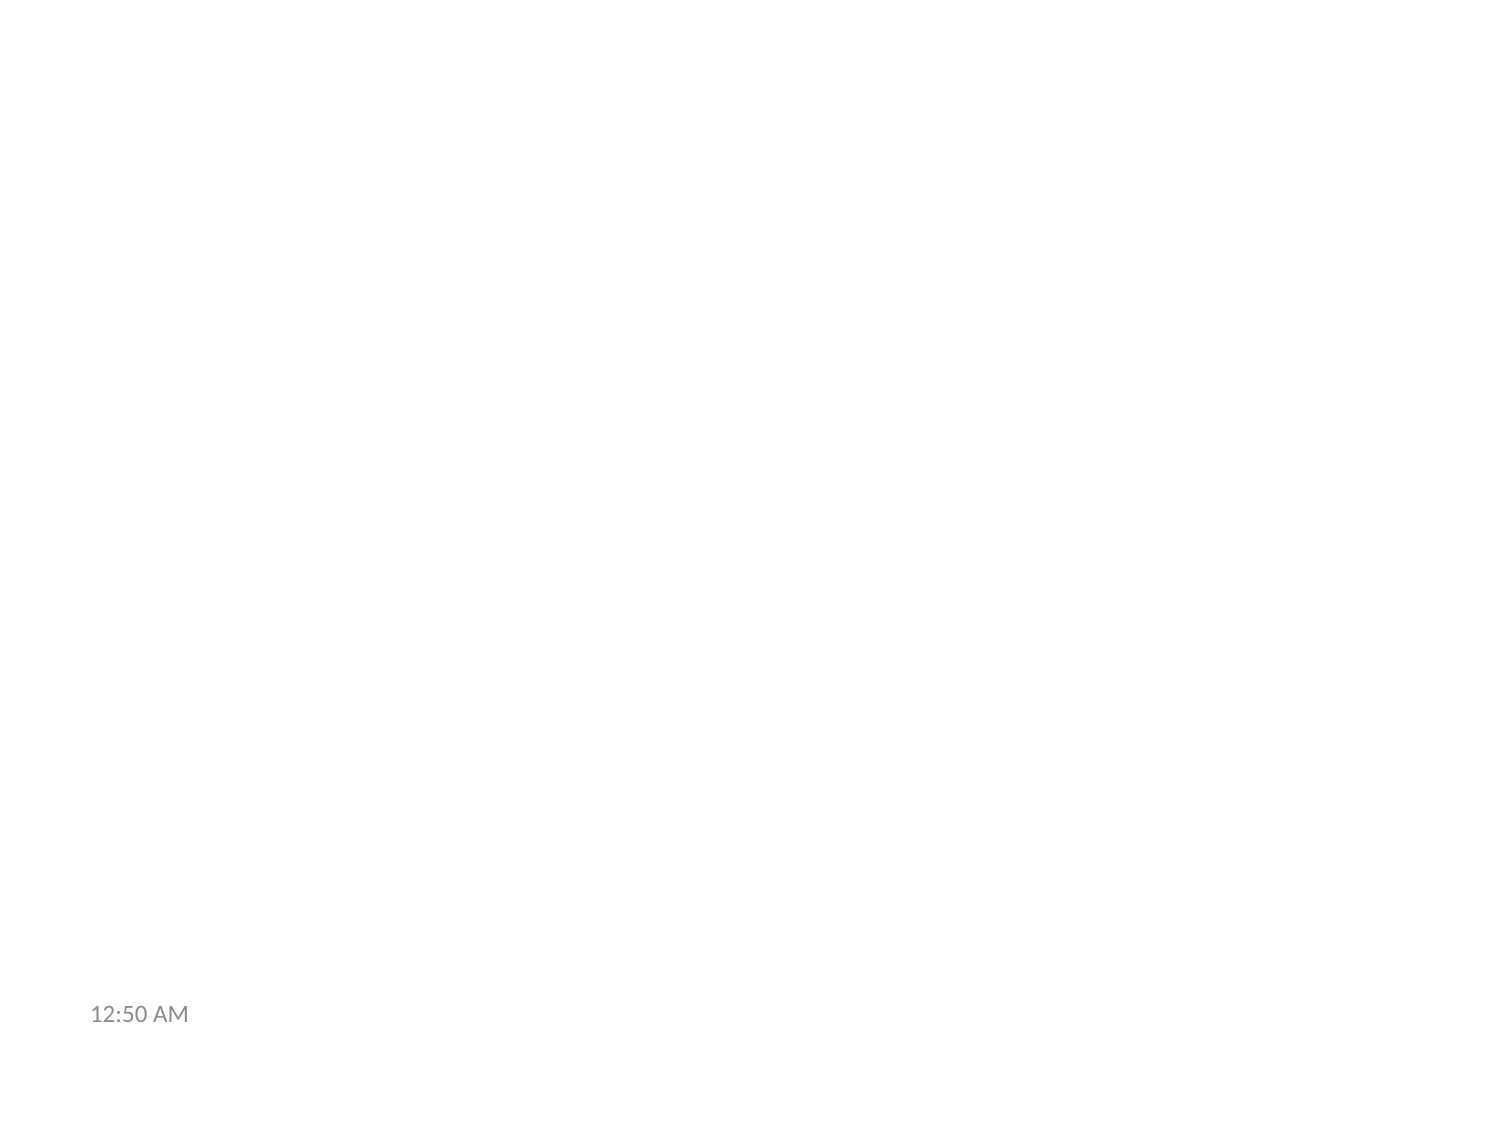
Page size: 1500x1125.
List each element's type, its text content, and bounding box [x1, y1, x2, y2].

text_box 3:35 PM [75, 982, 425, 1043]
